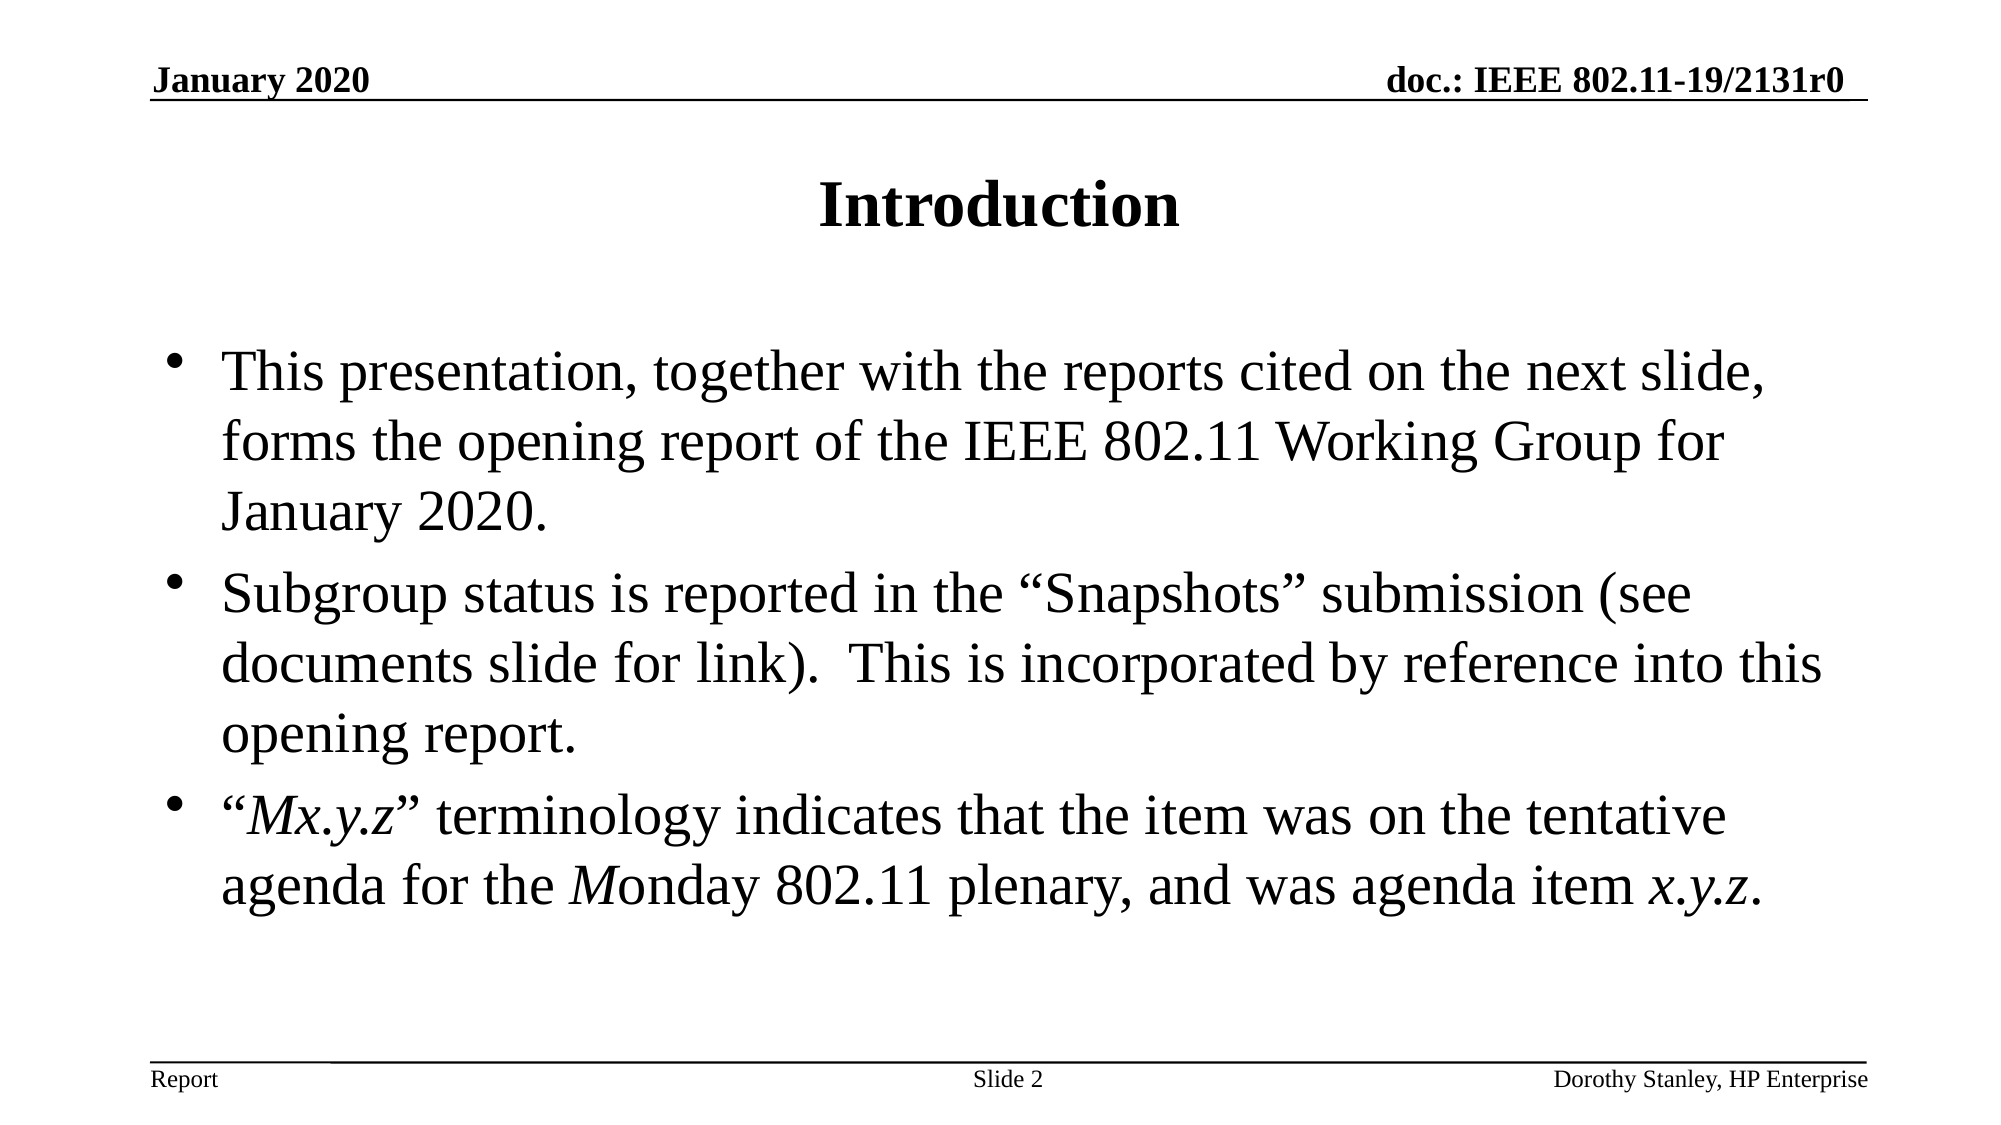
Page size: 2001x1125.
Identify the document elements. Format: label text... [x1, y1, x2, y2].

list This presentation, together with the reports cited on the next slide, forms the opening report of the IEEE 802.11 Working Group for January 2020. Subgroup status is reported in the “Snapshots” submission (see documents slide for link). This is incorporated by reference into this opening report. “Mx.y.z” terminology indicates that the item was on the tentative agenda for the Monday 802.11 plenary, and was agenda item x.y.z. [150, 324, 1850, 1000]
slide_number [152, 54, 406, 101]
slide_number Slide 2 [964, 1061, 1053, 1093]
footer Dorothy Stanley, HP Enterprise [1512, 1061, 1869, 1093]
title Introduction [150, 112, 1850, 288]
